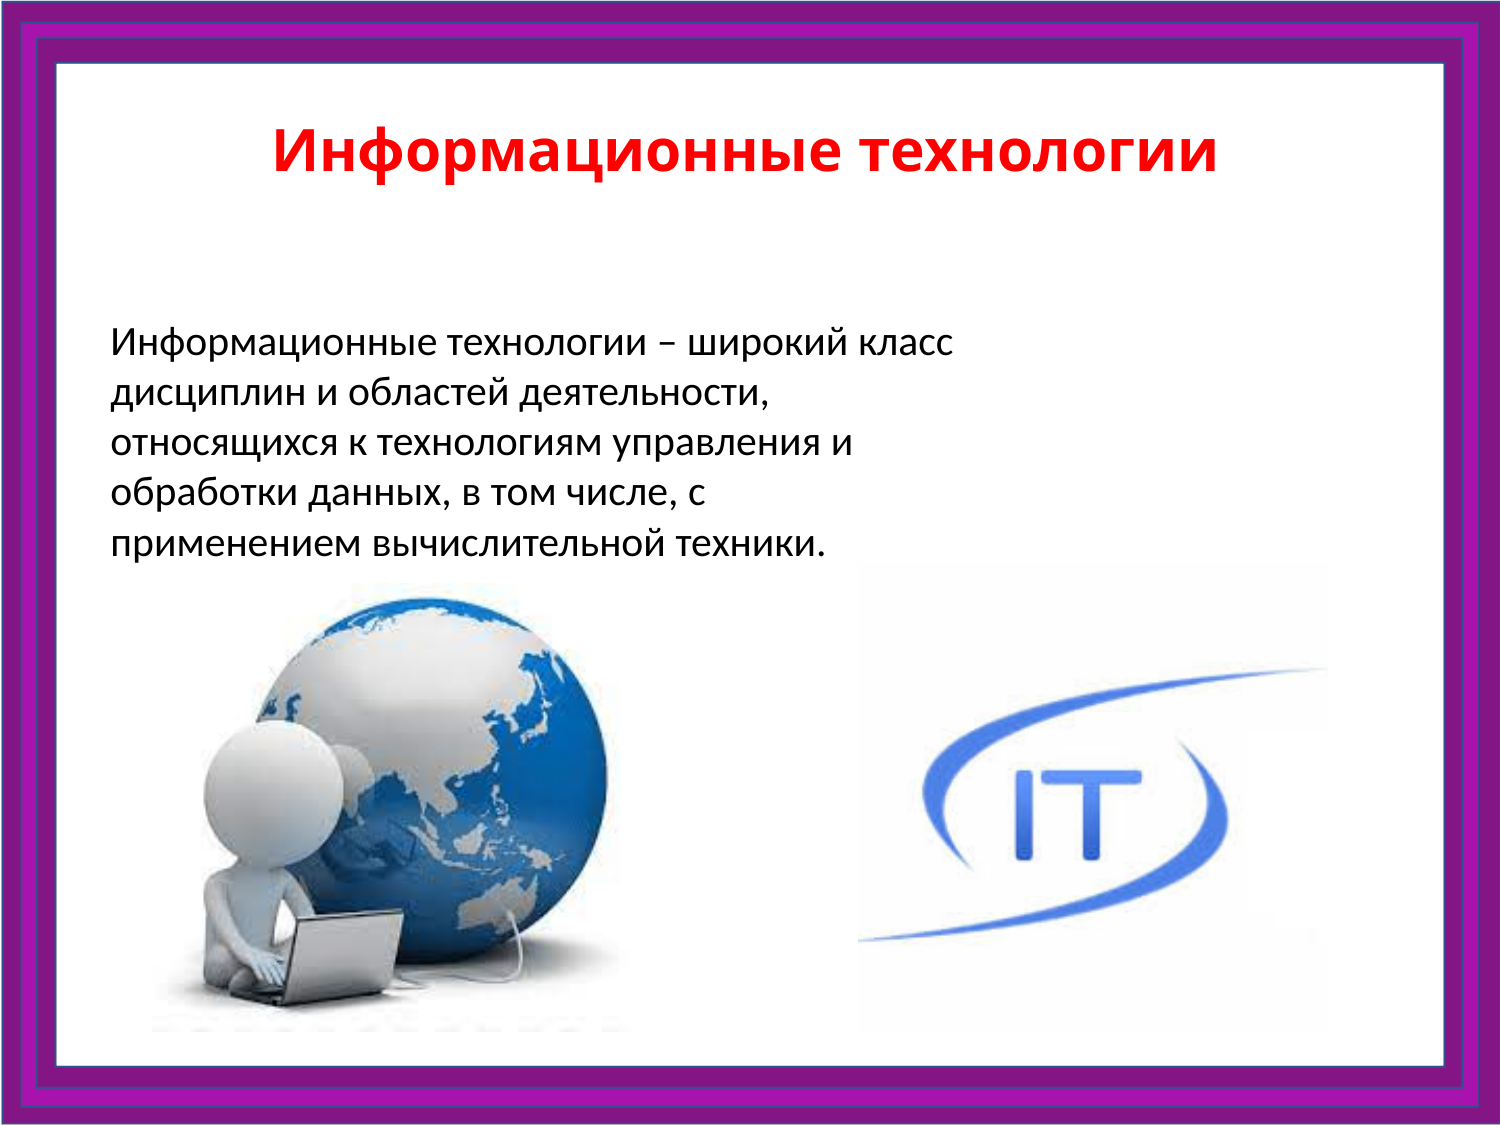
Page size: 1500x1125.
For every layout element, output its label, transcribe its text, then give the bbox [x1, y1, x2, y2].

picture [0, 0, 1500, 1125]
text_box Информационные технологии – широкий класс дисциплин и областей деятельности, относящихся к технологиям управления и обработки данных, в том числе, с применением вычислительной техники. [95, 306, 973, 572]
title Информационные технологии [256, 85, 1244, 220]
